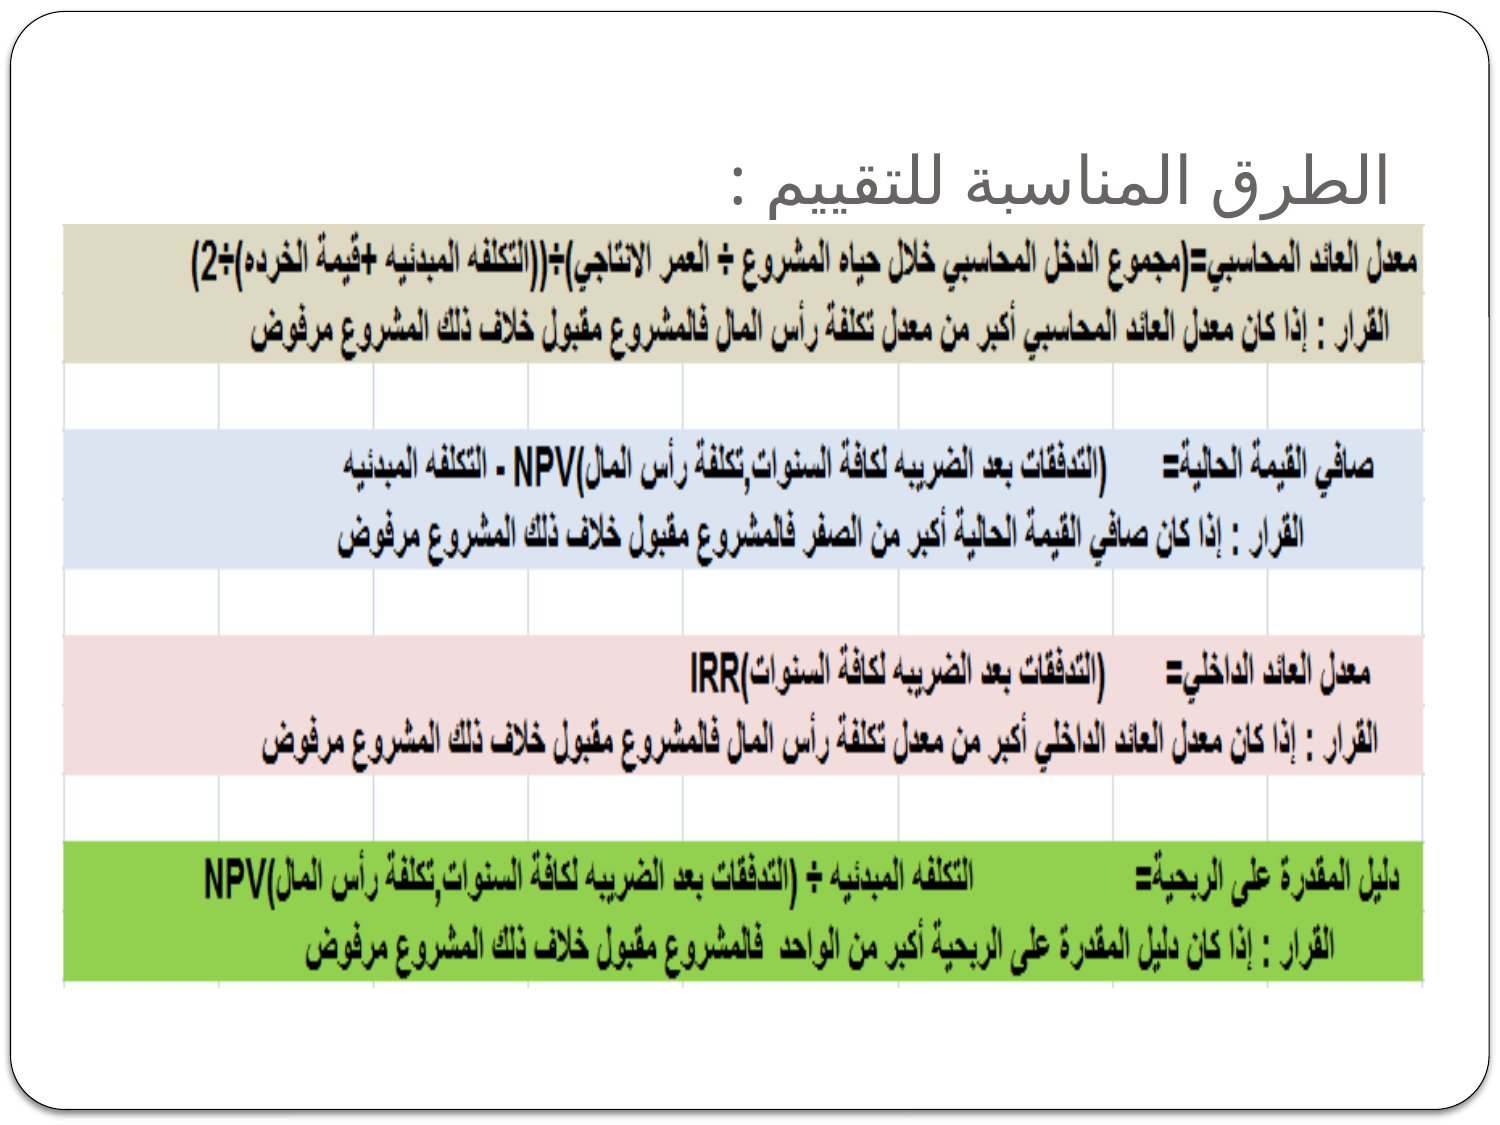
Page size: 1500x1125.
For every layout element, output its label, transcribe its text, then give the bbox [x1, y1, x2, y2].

title الطرق المناسبة للتقييم : [150, 45, 1425, 224]
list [62, 224, 1426, 988]
